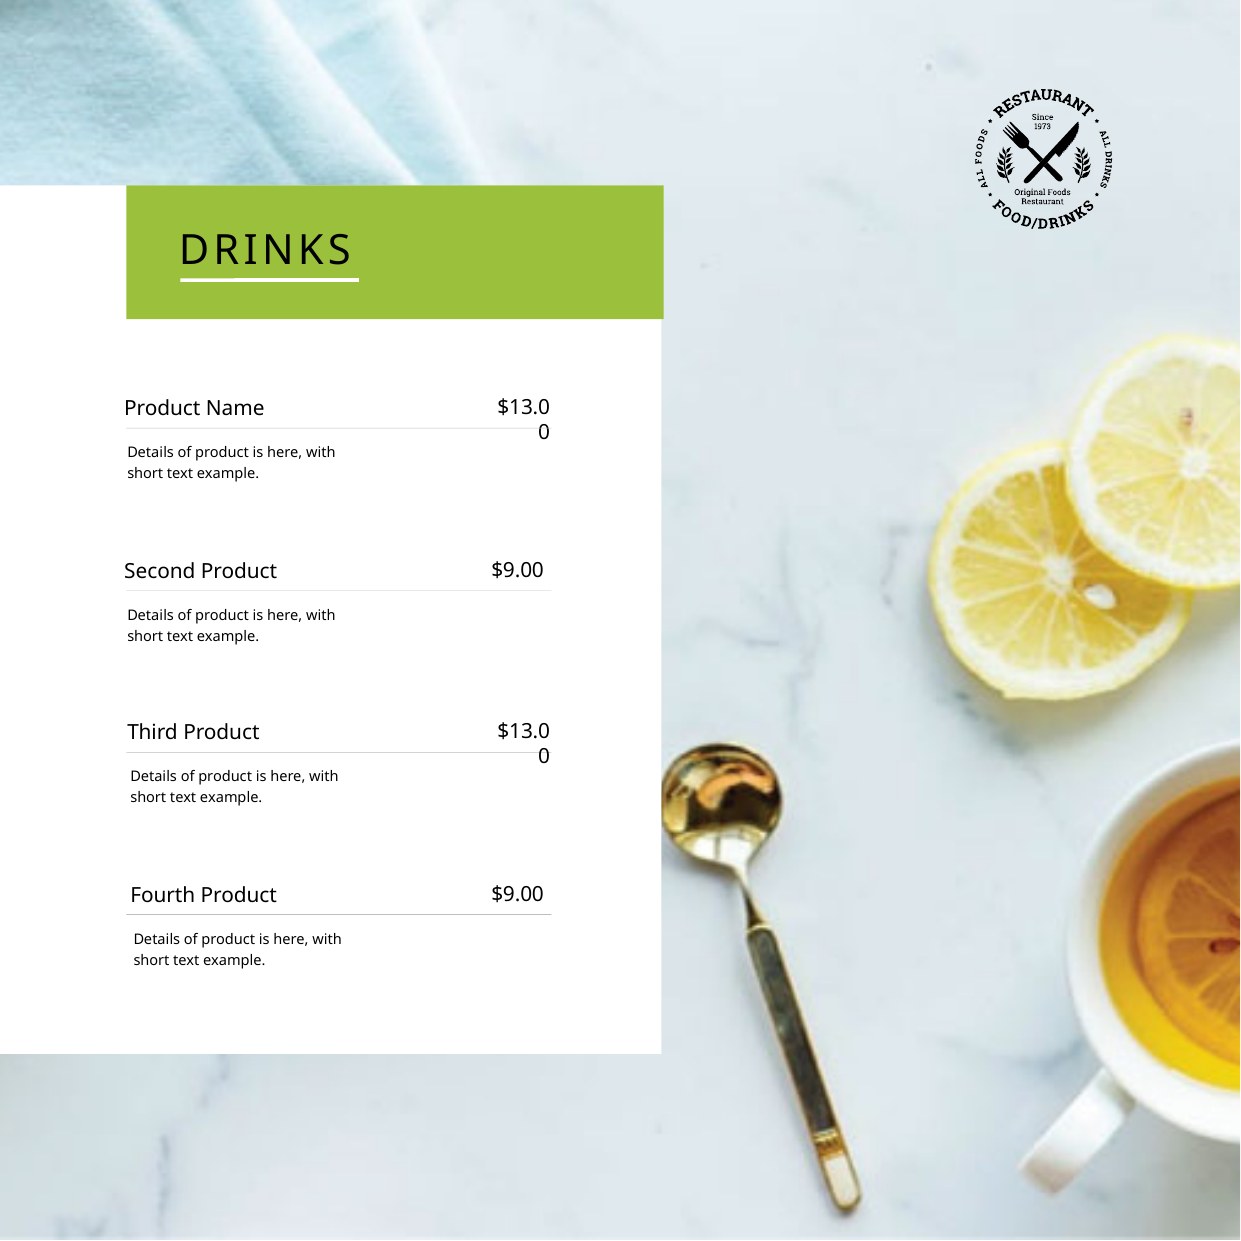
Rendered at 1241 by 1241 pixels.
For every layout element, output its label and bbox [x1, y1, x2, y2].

picture [0, 0, 1241, 1241]
text_box [975, 89, 1113, 229]
text_box [126, 427, 552, 916]
